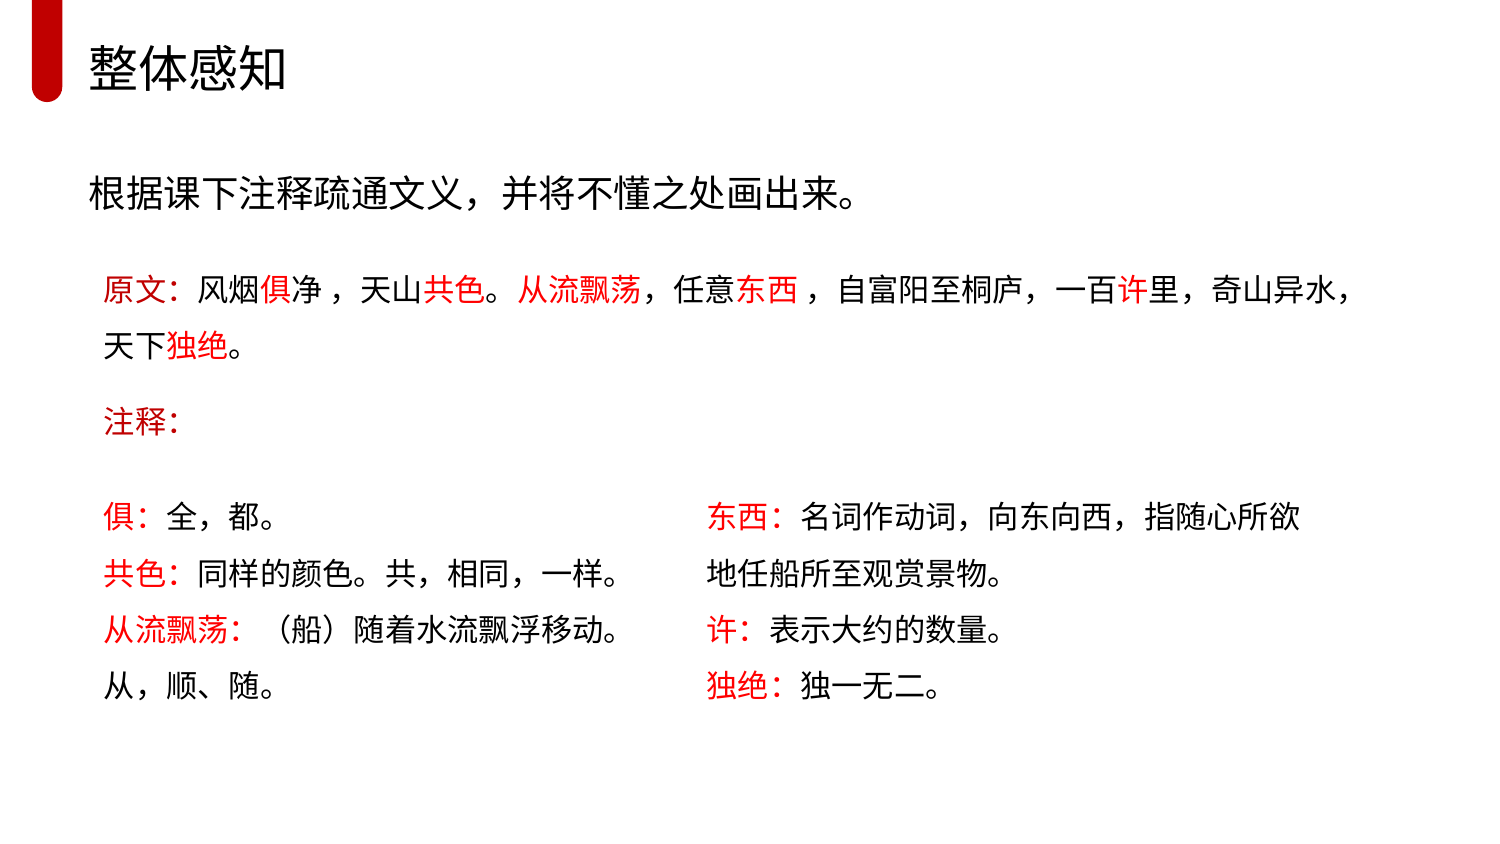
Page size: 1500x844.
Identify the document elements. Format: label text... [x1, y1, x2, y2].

text_box 俱：全，都。 共色：同样的颜色。共，相同，一样。 从流飘荡：（船）随着水流飘浮移动。从，顺、随。 [92, 473, 661, 710]
text_box [31, 0, 63, 103]
text_box 整体感知 [77, 31, 376, 104]
text_box 原文：风烟俱净 ，天山共色。从流飘荡，任意东西 ，自富阳至桐庐，一百许里，奇山异水，天下独绝。 [92, 245, 1406, 369]
text_box 注释： [92, 397, 290, 446]
text_box 根据课下注释疏通文义，并将不懂之处画出来。 [77, 141, 1423, 221]
text_box 东西：名词作动词，向东向西，指随心所欲地任船所至观赏景物。 许：表示大约的数量。 独绝：独一无二。 [695, 473, 1336, 710]
